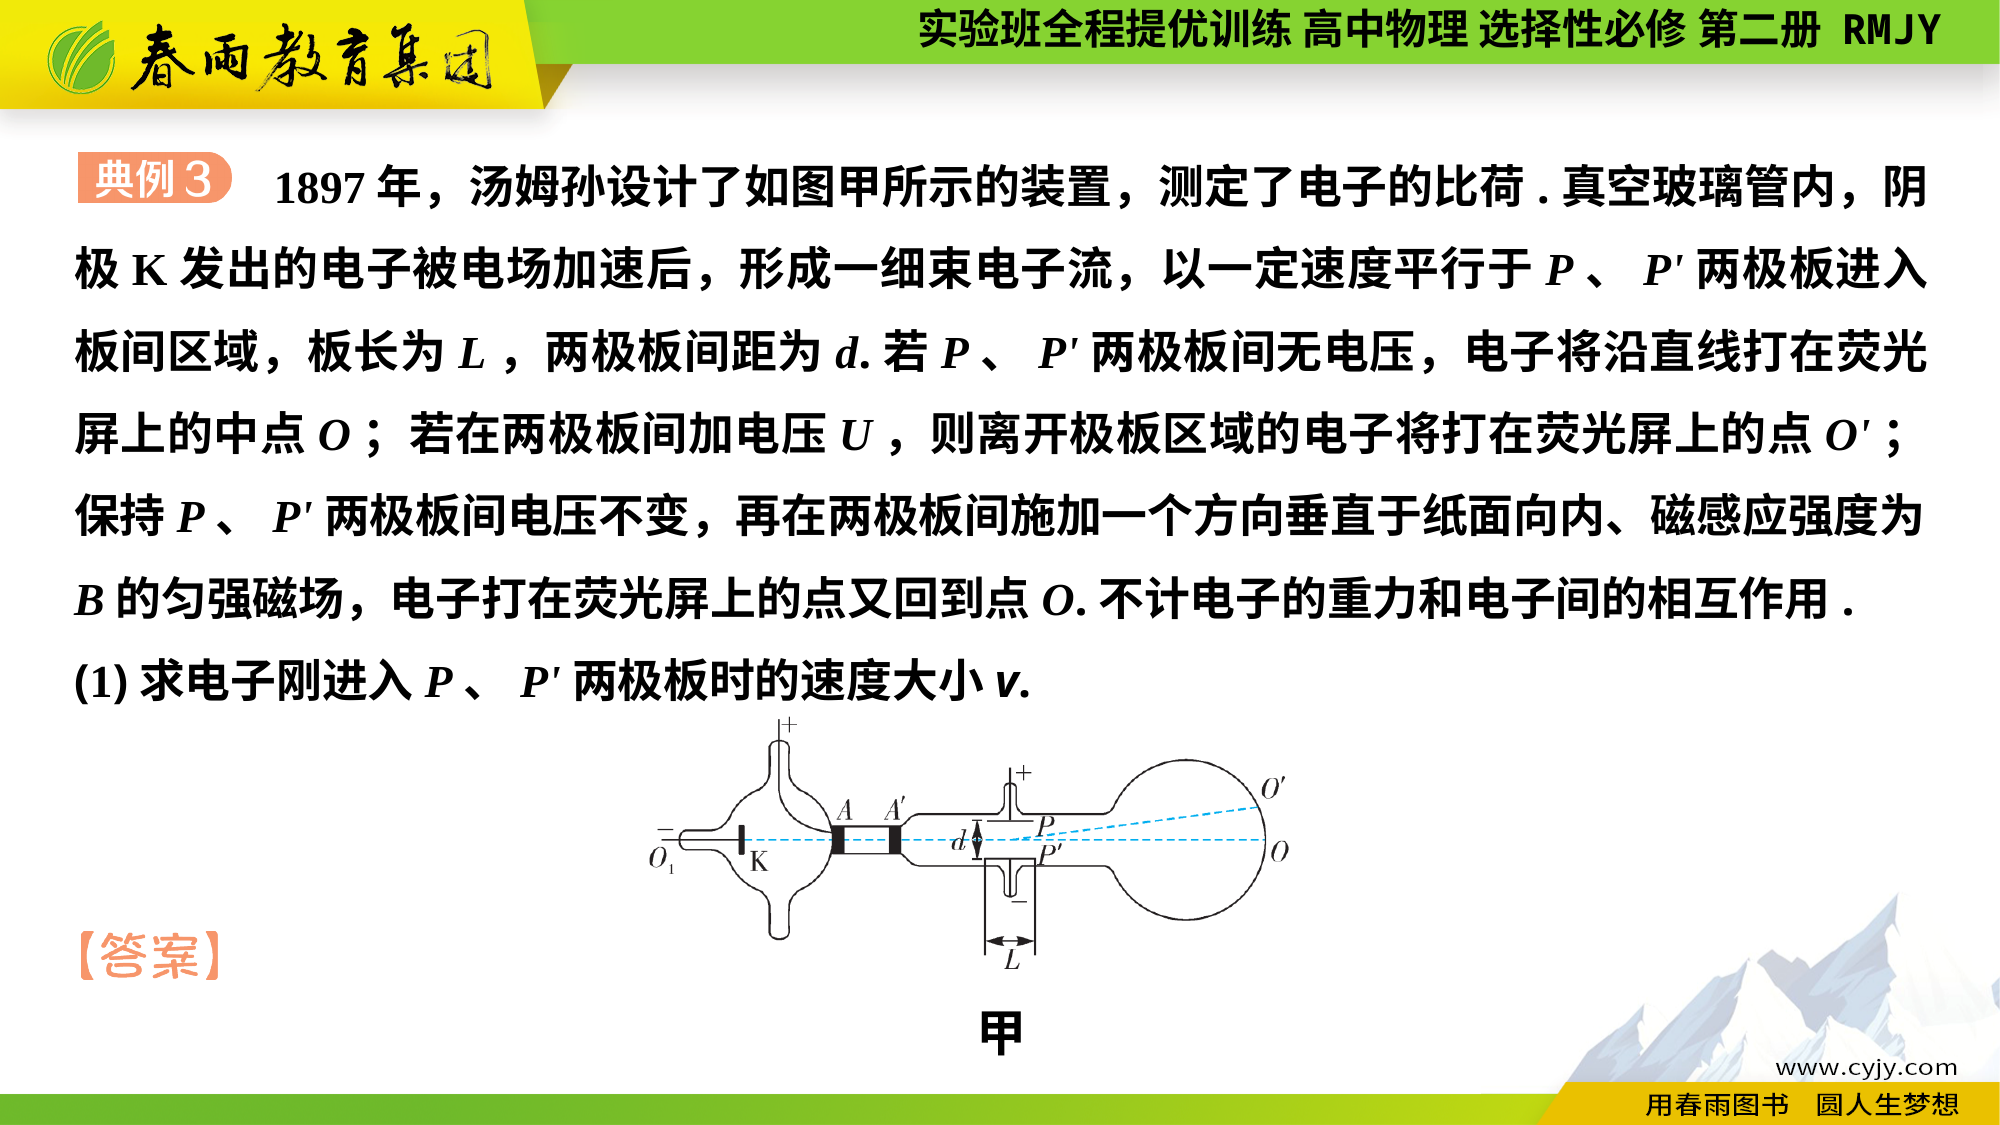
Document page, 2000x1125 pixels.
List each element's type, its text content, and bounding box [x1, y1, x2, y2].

text_box 甲 [962, 978, 1100, 1125]
picture [0, 0, 2000, 1125]
list 1897年，汤姆孙设计了如图甲所示的装置，测定了电子的比荷.真空玻璃管内，阴极K发出的电子被电场加速后，形成一细束电子流，以一定速度平行于P、P'两极板进入板间区域，板长为L，两极板间距为d.若P、P'两极板间无电压，电子将沿直线打在荧光屏上的中点O；若在两极板间加电压U，则离开极板区域的电子将打在荧光屏上的点O'；保持P、P'两极板间电压不变，再在两极板间施加一个方向垂直于纸面向内、磁感应强度为B的匀强磁场，电子打在荧光屏上的点又回到点O.不计电子的重力和电子间的相互作用. (1)求电子刚进入P、P'两极板时的速度大小v. [59, 122, 1944, 712]
